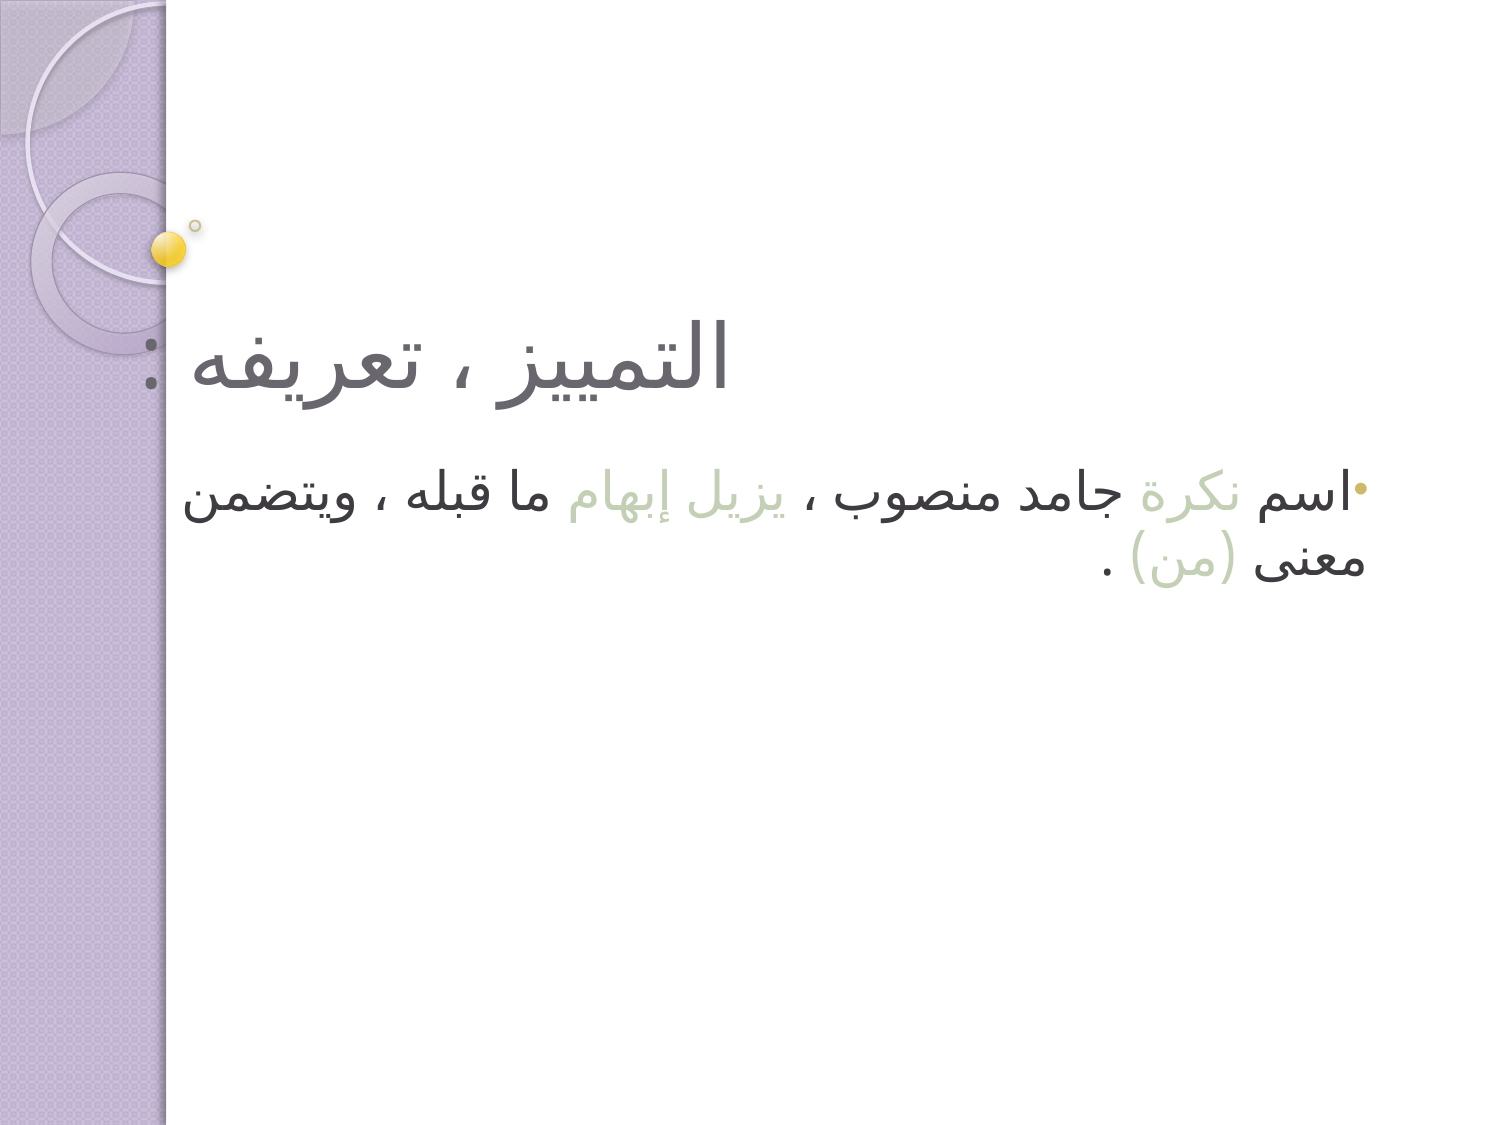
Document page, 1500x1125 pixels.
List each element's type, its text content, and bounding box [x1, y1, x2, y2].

title التمييز ، تعريفه : [123, 196, 1187, 414]
subtitle اسم نكرة جامد منصوب ، يزيل إبهام ما قبله ، ويتضمن معنى (من) . [100, 456, 1388, 858]
